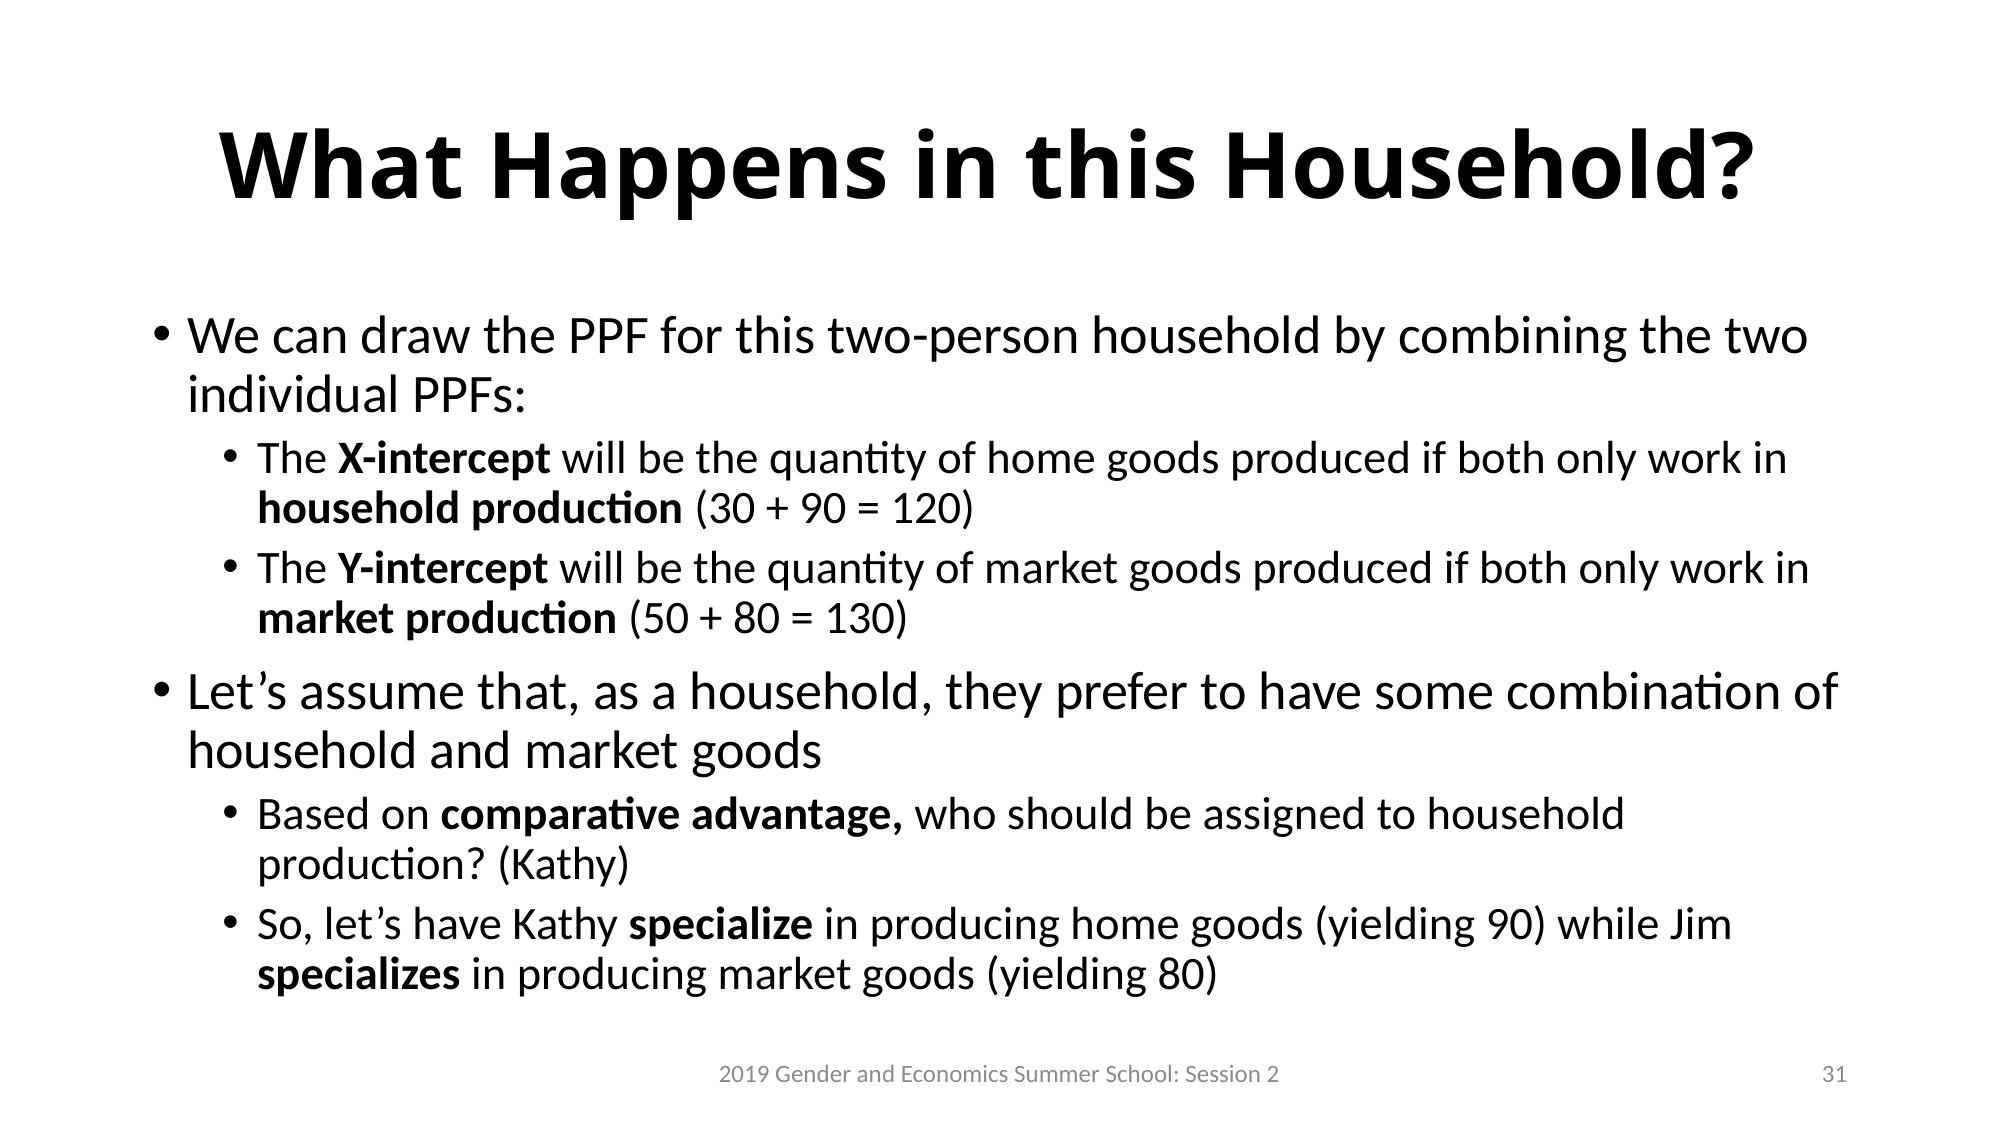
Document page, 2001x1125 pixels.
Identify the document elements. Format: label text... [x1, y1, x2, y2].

title What Happens in this Household? [137, 59, 1863, 278]
list We can draw the PPF for this two-person household by combining the two individual PPFs: The X-intercept will be the quantity of home goods produced if both only work in household production (30 + 90 = 120) The Y-intercept will be the quantity of market goods produced if both only work in market production (50 + 80 = 130) Let’s assume that, as a household, they prefer to have some combination of household and market goods Based on comparative advantage, who should be assigned to household production? (Kathy) So, let’s have Kathy specialize in producing home goods (yielding 90) while Jim specializes in producing market goods (yielding 80) [137, 299, 1863, 1014]
footer 2019 Gender and Economics Summer School: Session 2 [662, 1042, 1338, 1103]
slide_number 31 [1412, 1042, 1863, 1103]
